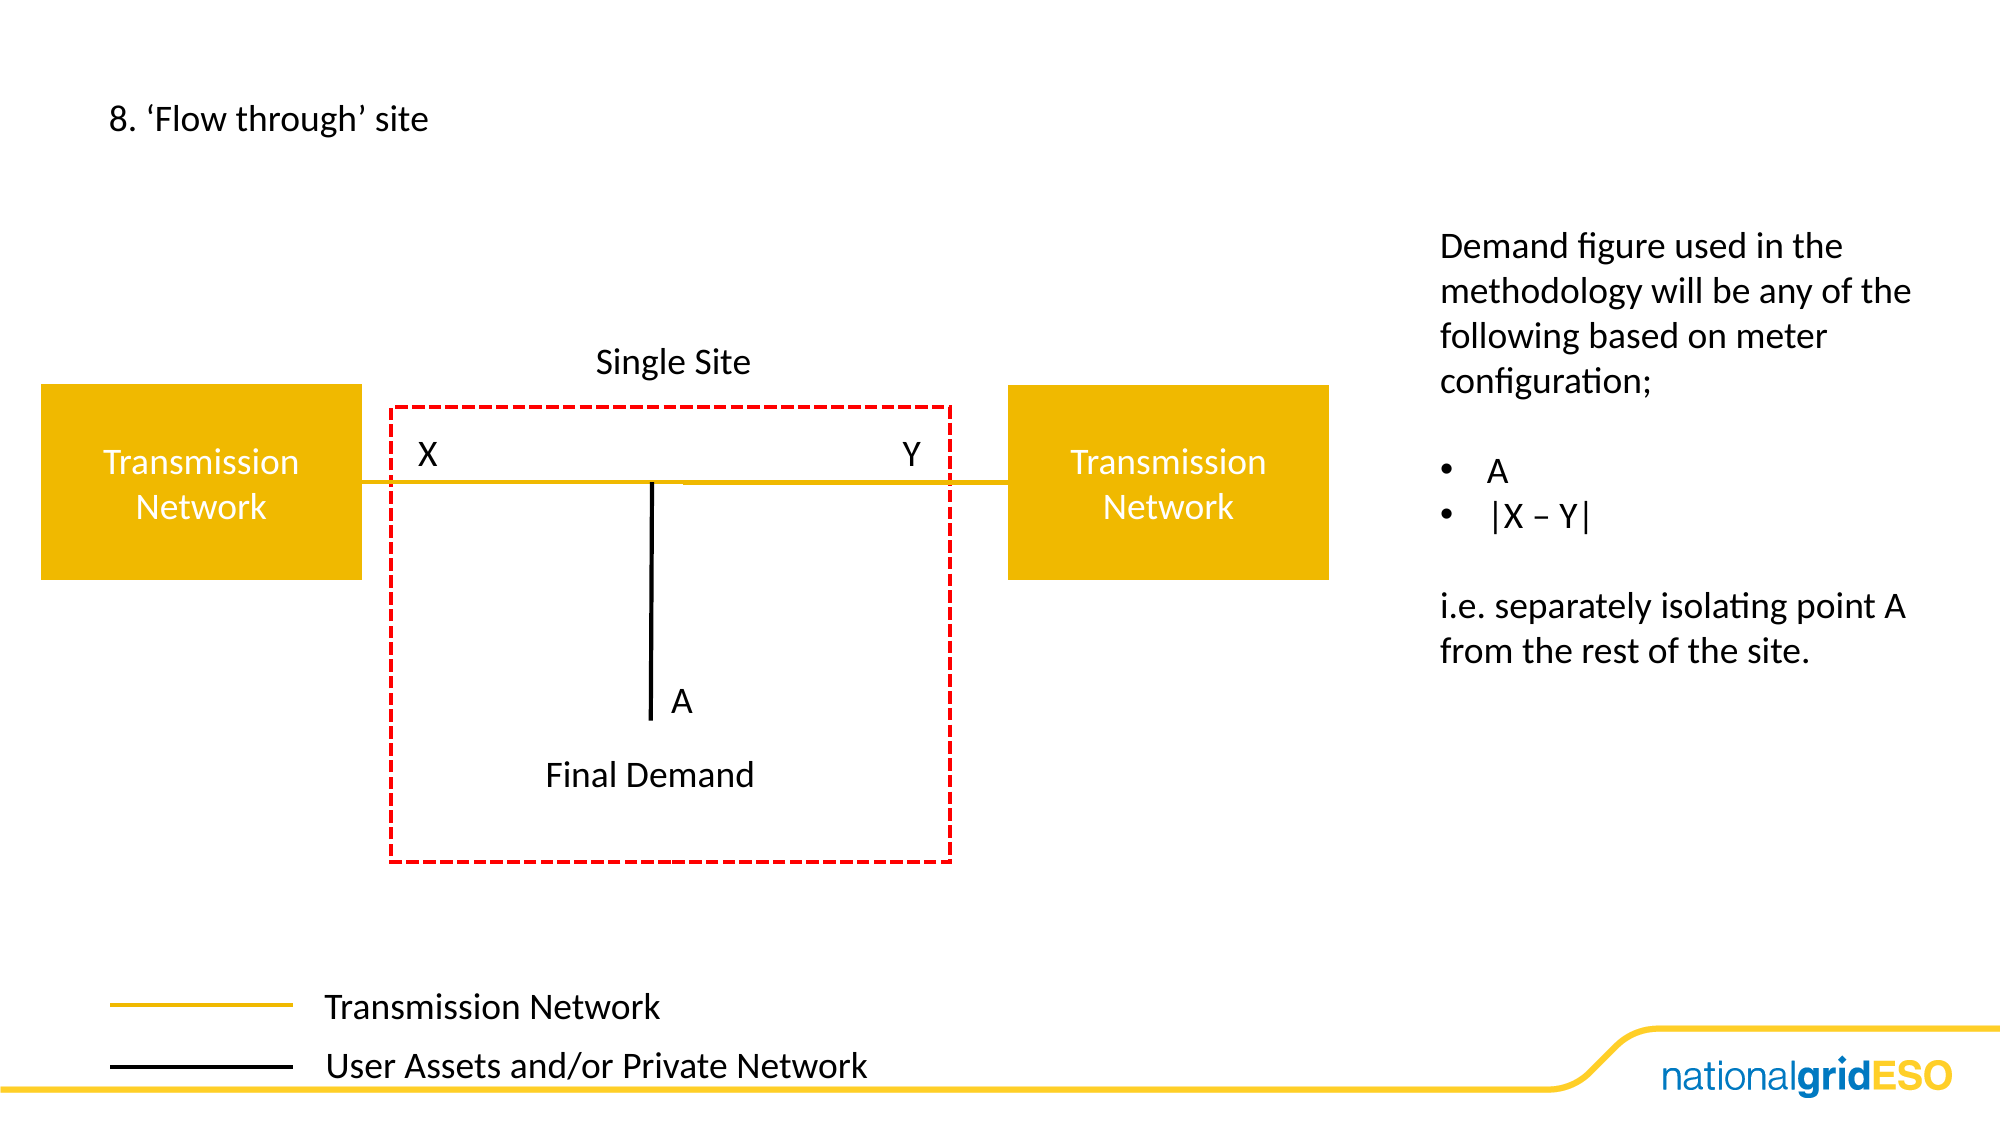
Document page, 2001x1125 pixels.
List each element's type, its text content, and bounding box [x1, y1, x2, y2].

text_box Transmission Network [1008, 385, 1329, 580]
text_box Single Site [581, 329, 775, 390]
text_box Demand figure used in the methodology will be any of the following based on meter configuration; A |X – Y| i.e. separately isolating point A from the rest of the site. [1425, 213, 1929, 679]
text_box User Assets and/or Private Network [310, 1034, 884, 1094]
text_box [390, 406, 951, 480]
text_box X [403, 421, 453, 480]
text_box 8. ‘Flow through’ site [93, 86, 445, 146]
text_box Transmission Network [309, 974, 677, 1035]
text_box Final Demand [530, 742, 771, 803]
text_box Y [887, 421, 936, 482]
text_box [390, 484, 951, 863]
text_box Transmission Network [41, 384, 362, 580]
picture [0, 1024, 2000, 1125]
text_box A [656, 668, 708, 728]
